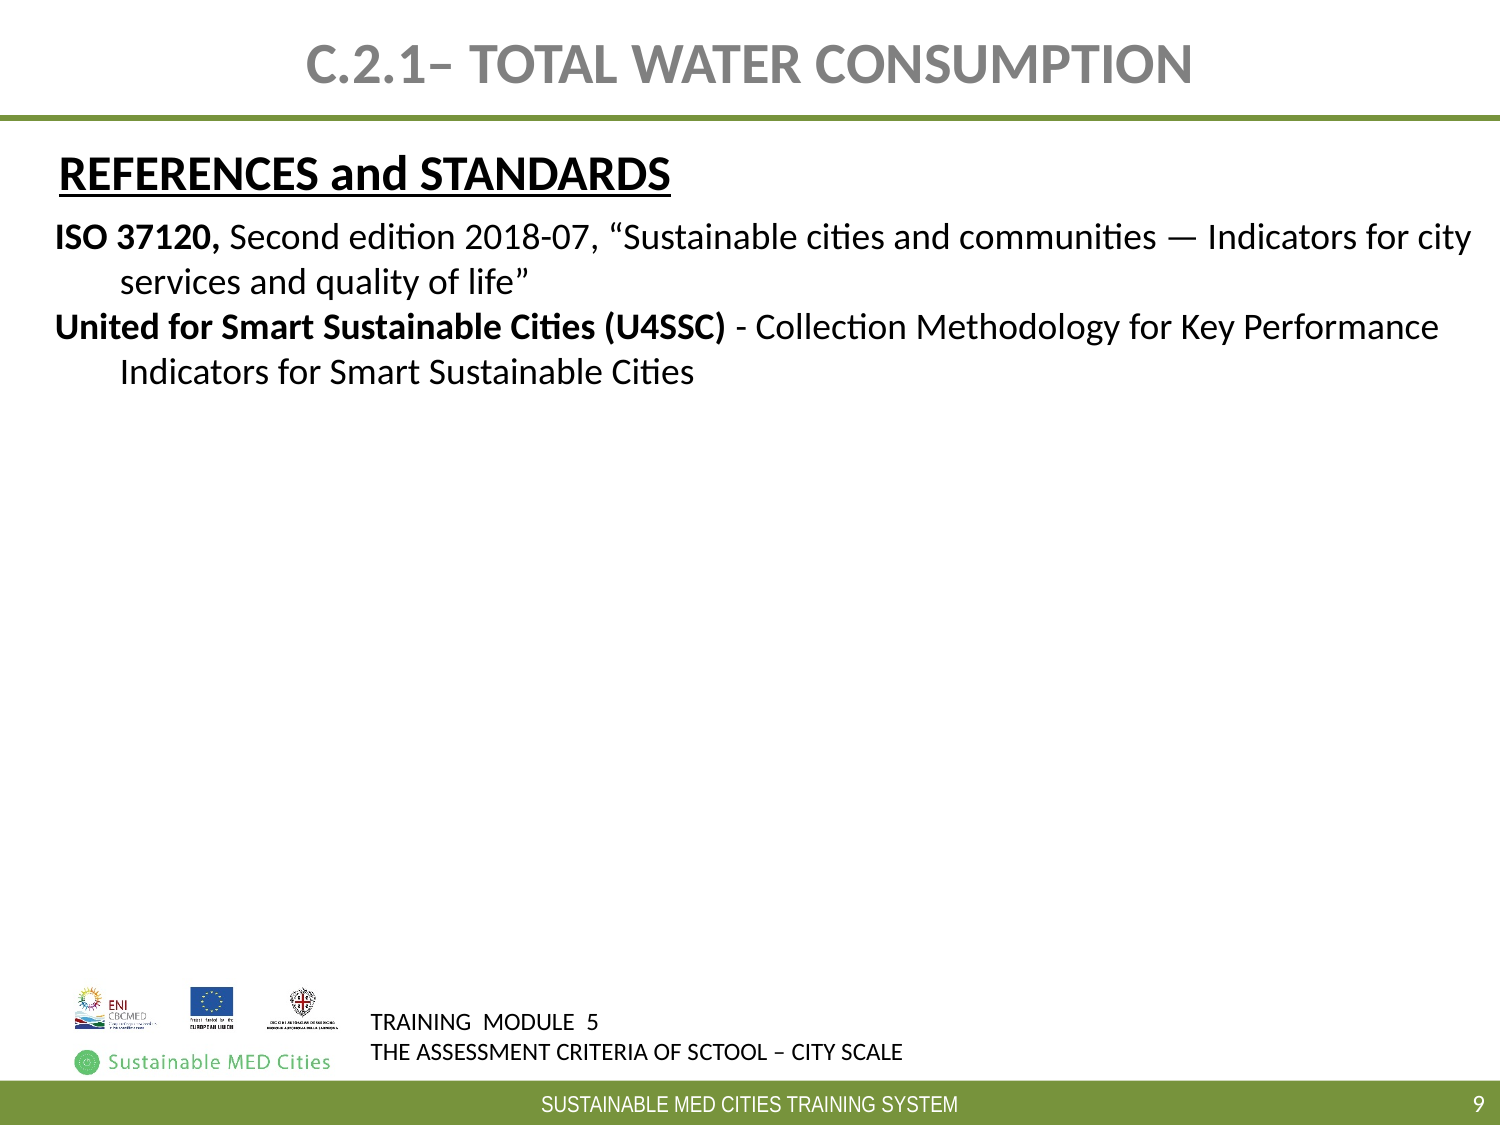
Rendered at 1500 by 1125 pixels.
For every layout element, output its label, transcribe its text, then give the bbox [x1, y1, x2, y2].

slide_number 9 [1149, 1072, 1500, 1125]
text_box C.2.1– TOTAL WATER CONSUMPTION [0, 0, 1500, 121]
picture [62, 1011, 356, 1080]
text_box REFERENCES and STANDARDS [43, 133, 1331, 204]
text_box ISO 37120, Second edition 2018-07, “Sustainable cities and communities — Indicators for city services and quality of life” United for Smart Sustainable Cities (U4SSC) - Collection Methodology for Key Performance Indicators for Smart Sustainable Cities [39, 204, 1500, 1011]
